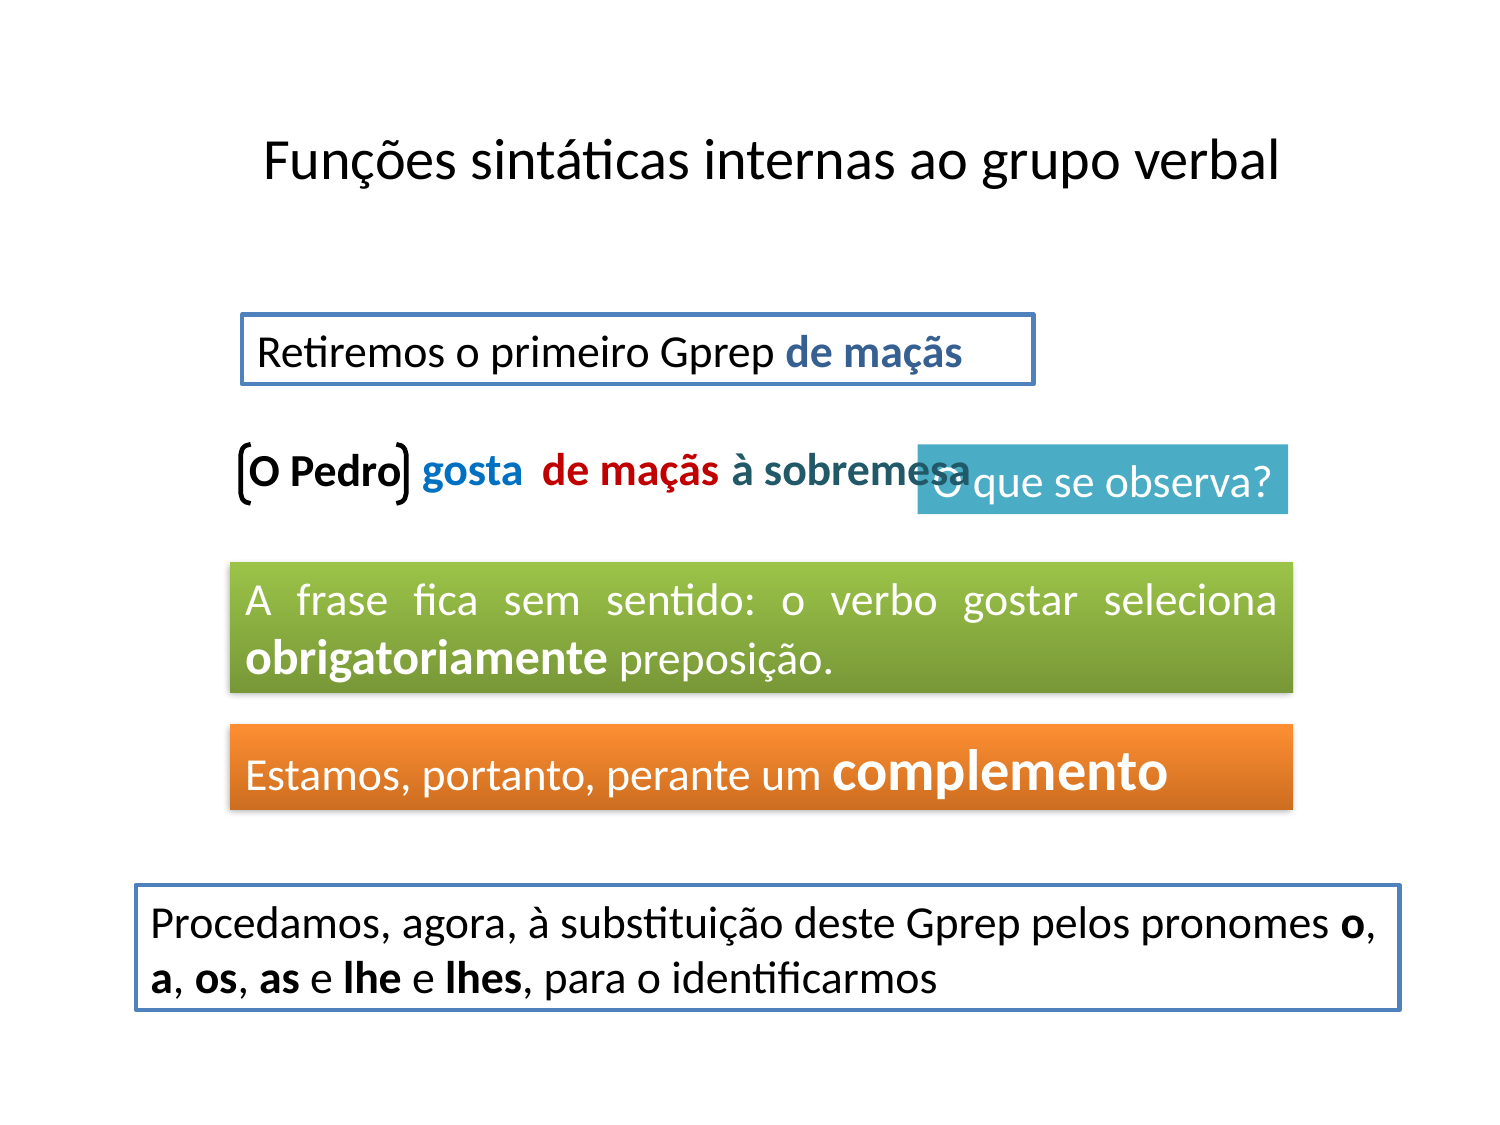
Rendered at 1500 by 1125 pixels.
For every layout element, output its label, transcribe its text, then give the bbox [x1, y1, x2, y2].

text_box Funções sintáticas internas ao grupo verbal [248, 113, 1297, 199]
text_box Retiremos o primeiro Gprep de maçãs [240, 312, 1036, 386]
text_box gosta [430, 432, 527, 503]
text_box de maçãs [527, 432, 716, 503]
text_box O Pedro [234, 432, 430, 503]
text_box [240, 443, 407, 505]
text_box A frase fica sem sentido: o verbo gostar seleciona obrigatoriamente preposição. [230, 562, 1294, 693]
text_box Estamos, portanto, perante um complemento [230, 724, 1294, 810]
text_box à sobremesa [716, 432, 986, 503]
text_box Procedamos, agora, à substituição deste Gprep pelos pronomes o, a, os, as e lhe e lhes, para o identificarmos [134, 883, 1402, 1012]
text_box O que se observa? [916, 442, 1290, 516]
